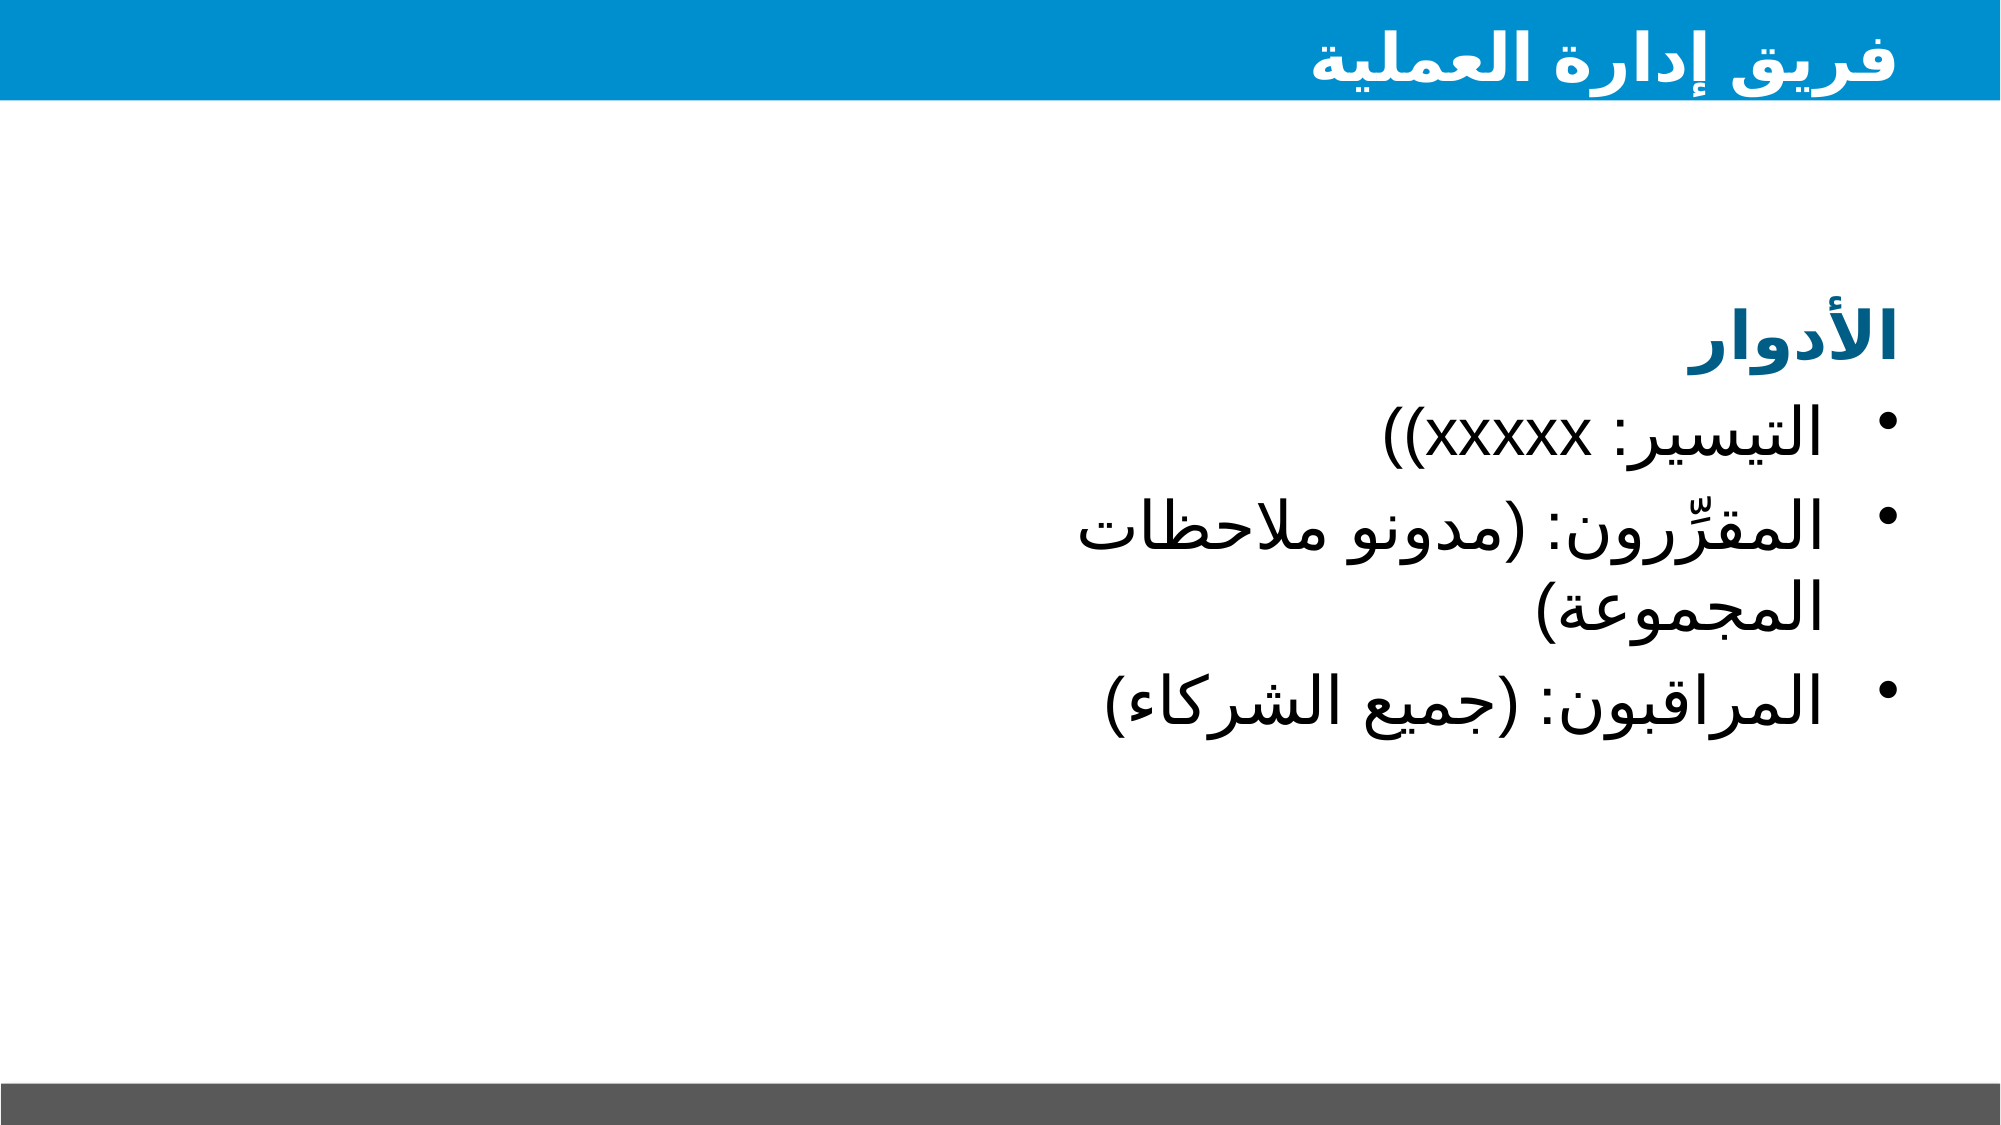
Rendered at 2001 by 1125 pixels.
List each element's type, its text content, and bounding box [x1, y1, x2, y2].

title فريق إدارة العملية [3, 12, 1903, 203]
picture [0, 1077, 2000, 1125]
text_box الأدوار التيسير: xxxxx)) المقرِّرون: (مدونو ملاحظات المجموعة) المراقبون: (جميع الشركاء) [876, 274, 1903, 738]
